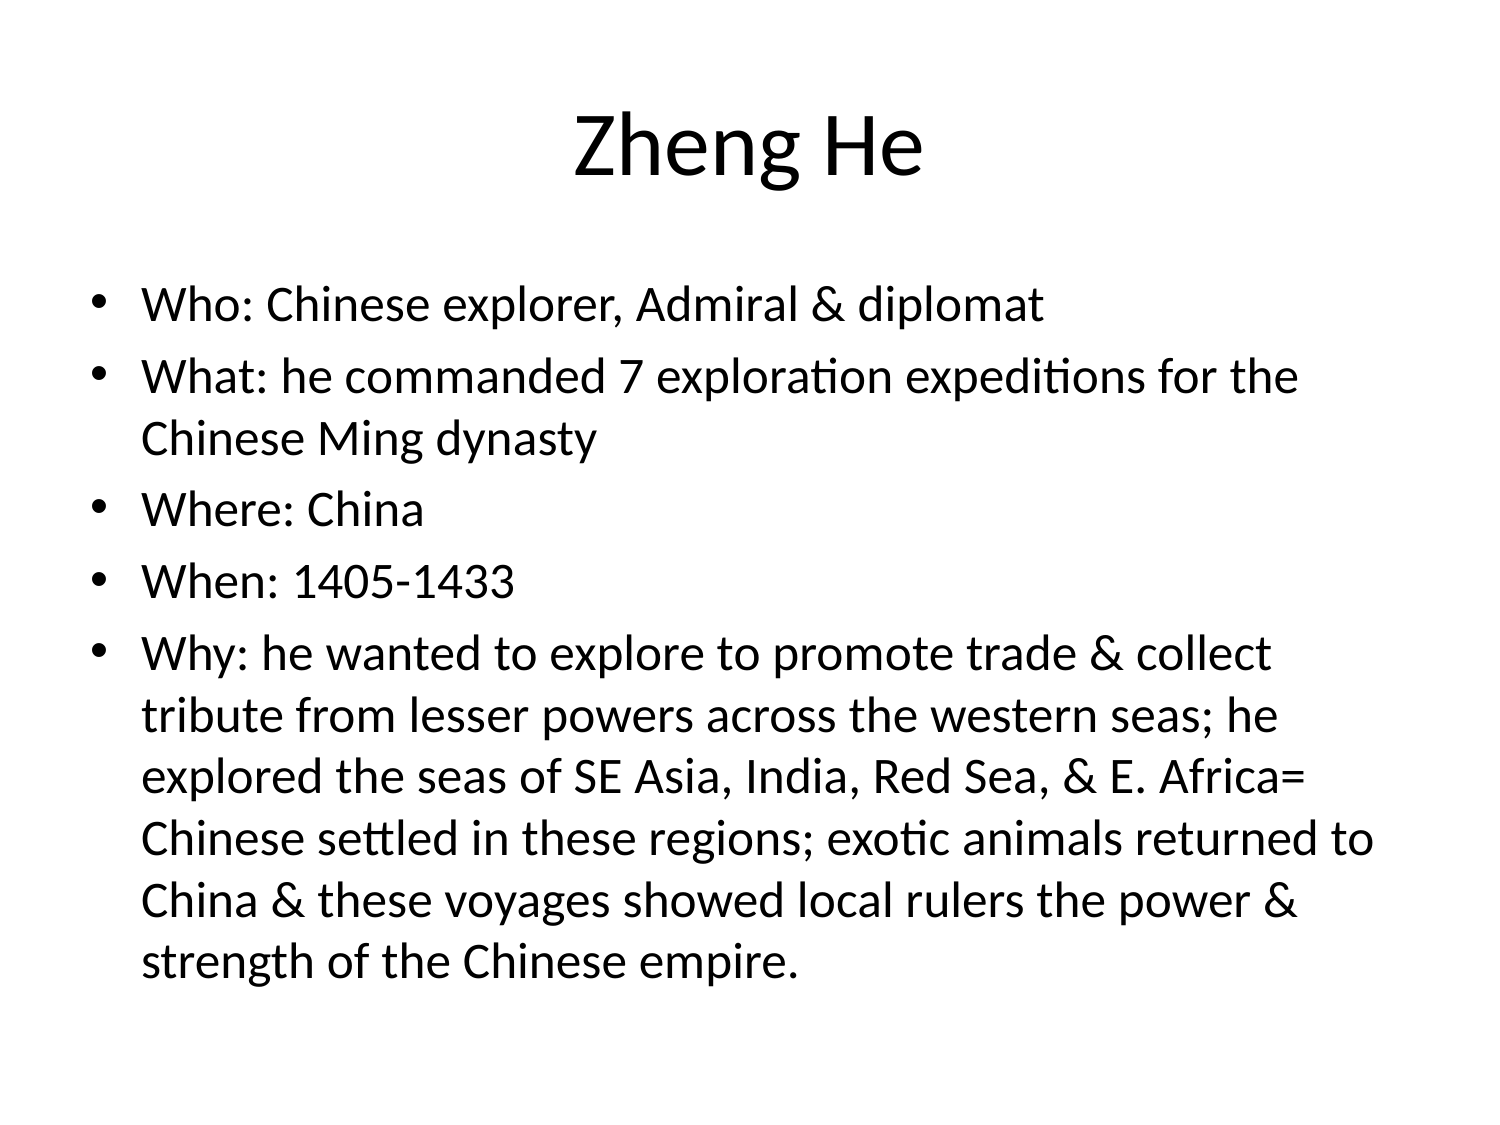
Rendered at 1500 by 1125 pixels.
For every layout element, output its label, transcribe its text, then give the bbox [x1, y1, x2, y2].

title Zheng He [75, 45, 1425, 233]
list Who: Chinese explorer, Admiral & diplomat What: he commanded 7 exploration expeditions for the Chinese Ming dynasty Where: China When: 1405-1433 Why: he wanted to explore to promote trade & collect tribute from lesser powers across the western seas; he explored the seas of SE Asia, India, Red Sea, & E. Africa= Chinese settled in these regions; exotic animals returned to China & these voyages showed local rulers the power & strength of the Chinese empire. [75, 262, 1425, 1005]
